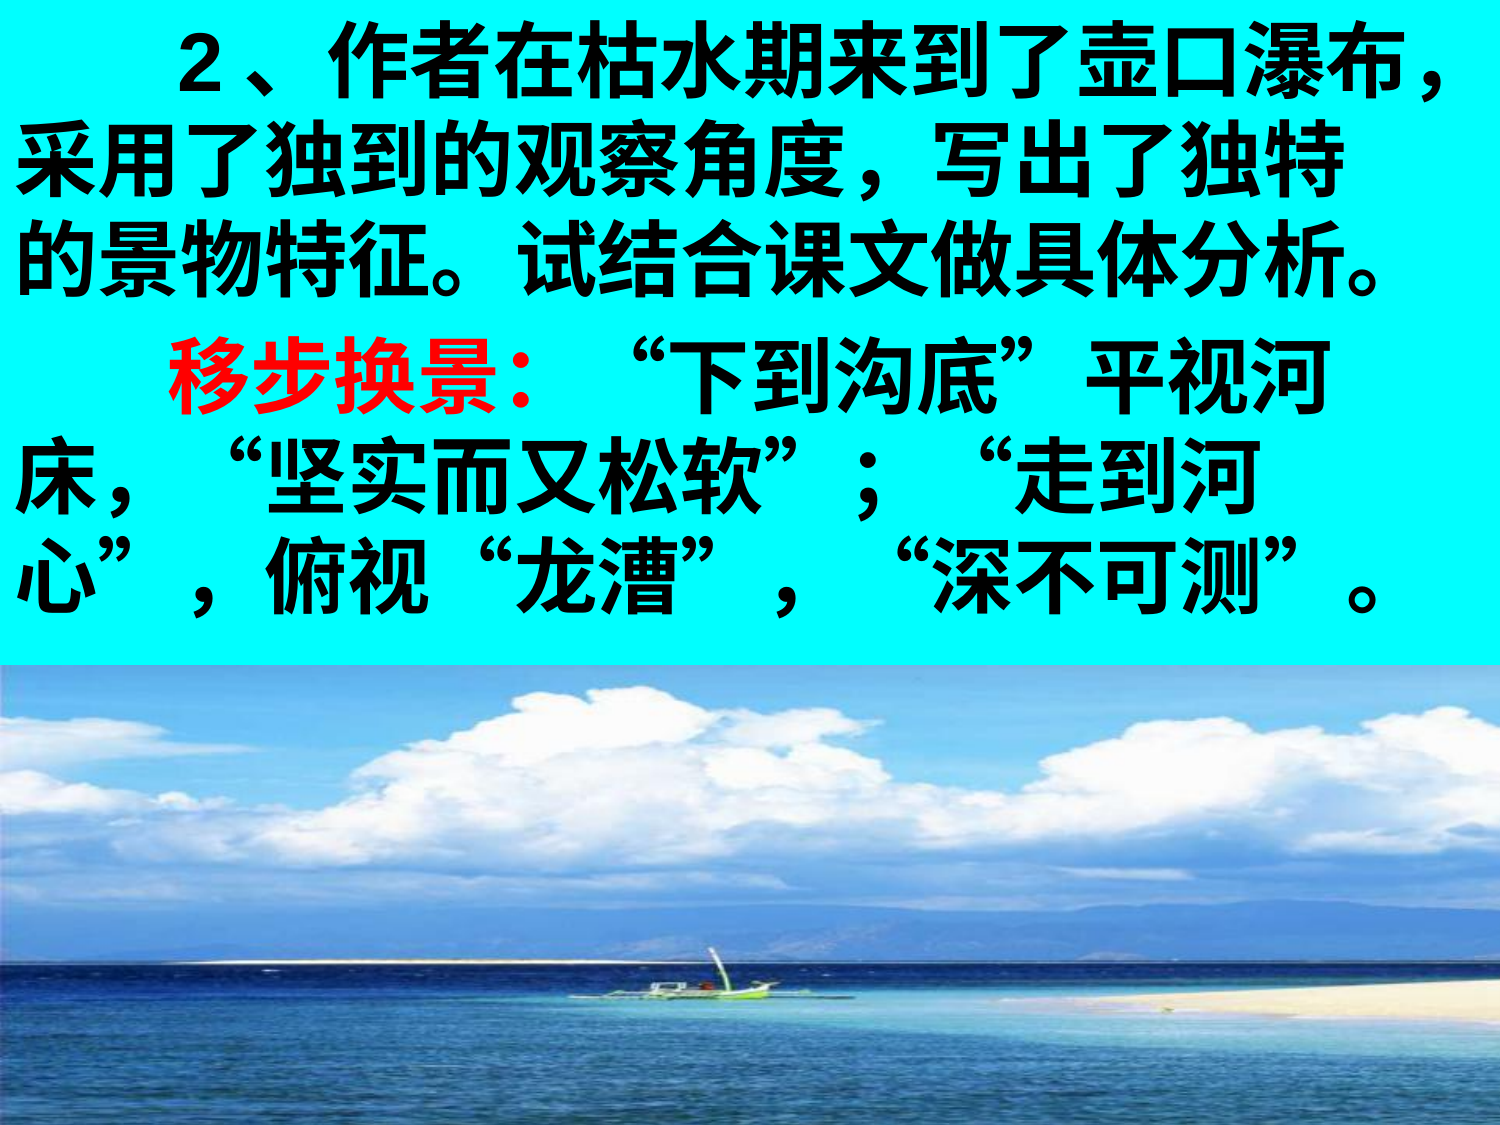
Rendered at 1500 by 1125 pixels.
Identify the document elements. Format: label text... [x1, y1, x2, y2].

list 2、作者在枯水期来到了壶口瀑布，采用了独到的观察角度，写出了独特的景物特征。试结合课文做具体分析。 移步换景：“下到沟底”平视河床，“坚实而又松软”；“走到河心”，俯视“龙漕”，“深不可测”。 [0, 0, 1426, 665]
picture [0, 665, 1500, 1125]
